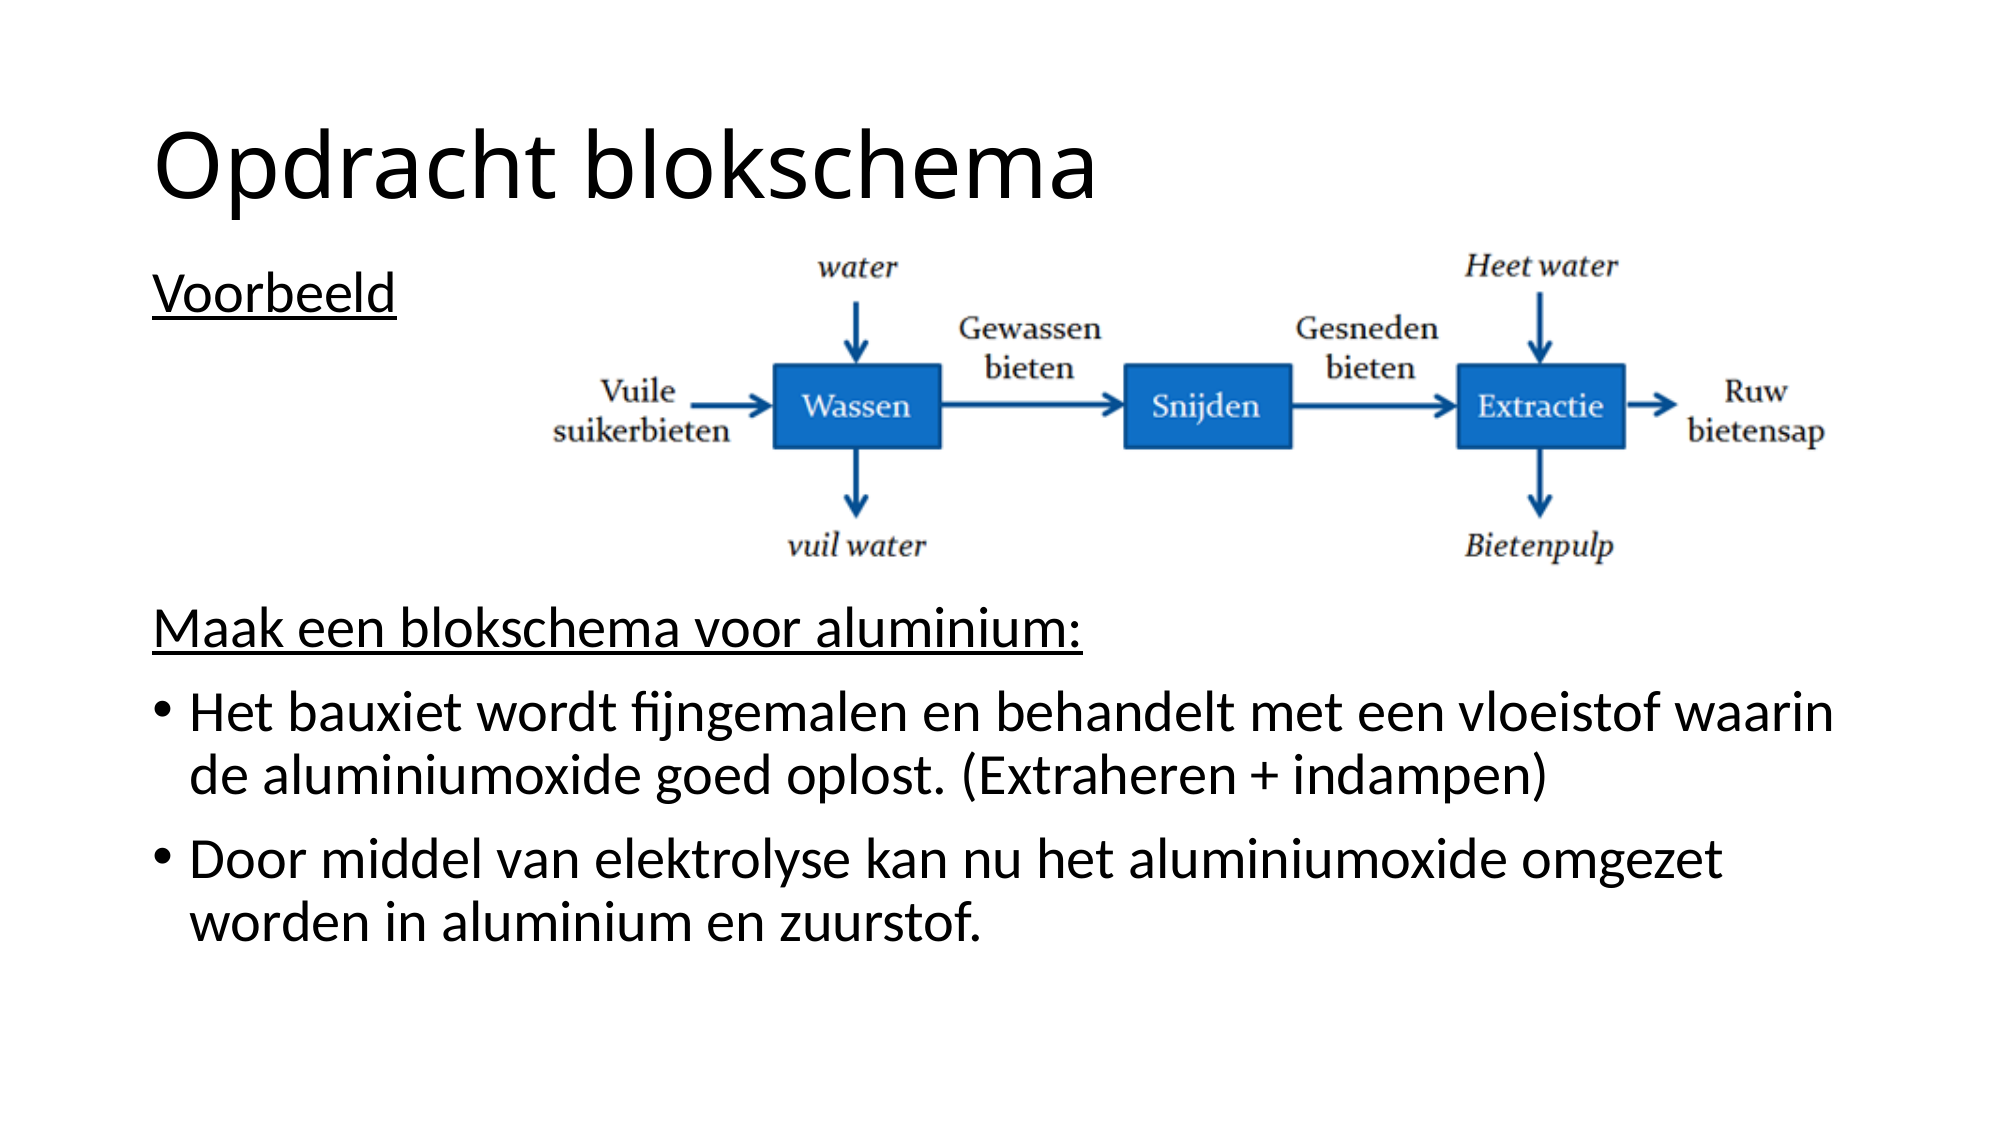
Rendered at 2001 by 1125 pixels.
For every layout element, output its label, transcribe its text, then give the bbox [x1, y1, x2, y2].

picture [533, 234, 1846, 585]
list Voorbeeld Maak een blokschema voor aluminium: Het bauxiet wordt fijngemalen en behandelt met een vloeistof waarin de aluminiumoxide goed oplost. (Extraheren + indampen) Door middel van elektrolyse kan nu het aluminiumoxide omgezet worden in aluminium en zuurstof. [137, 254, 1863, 1050]
title Opdracht blokschema [137, 59, 1863, 254]
